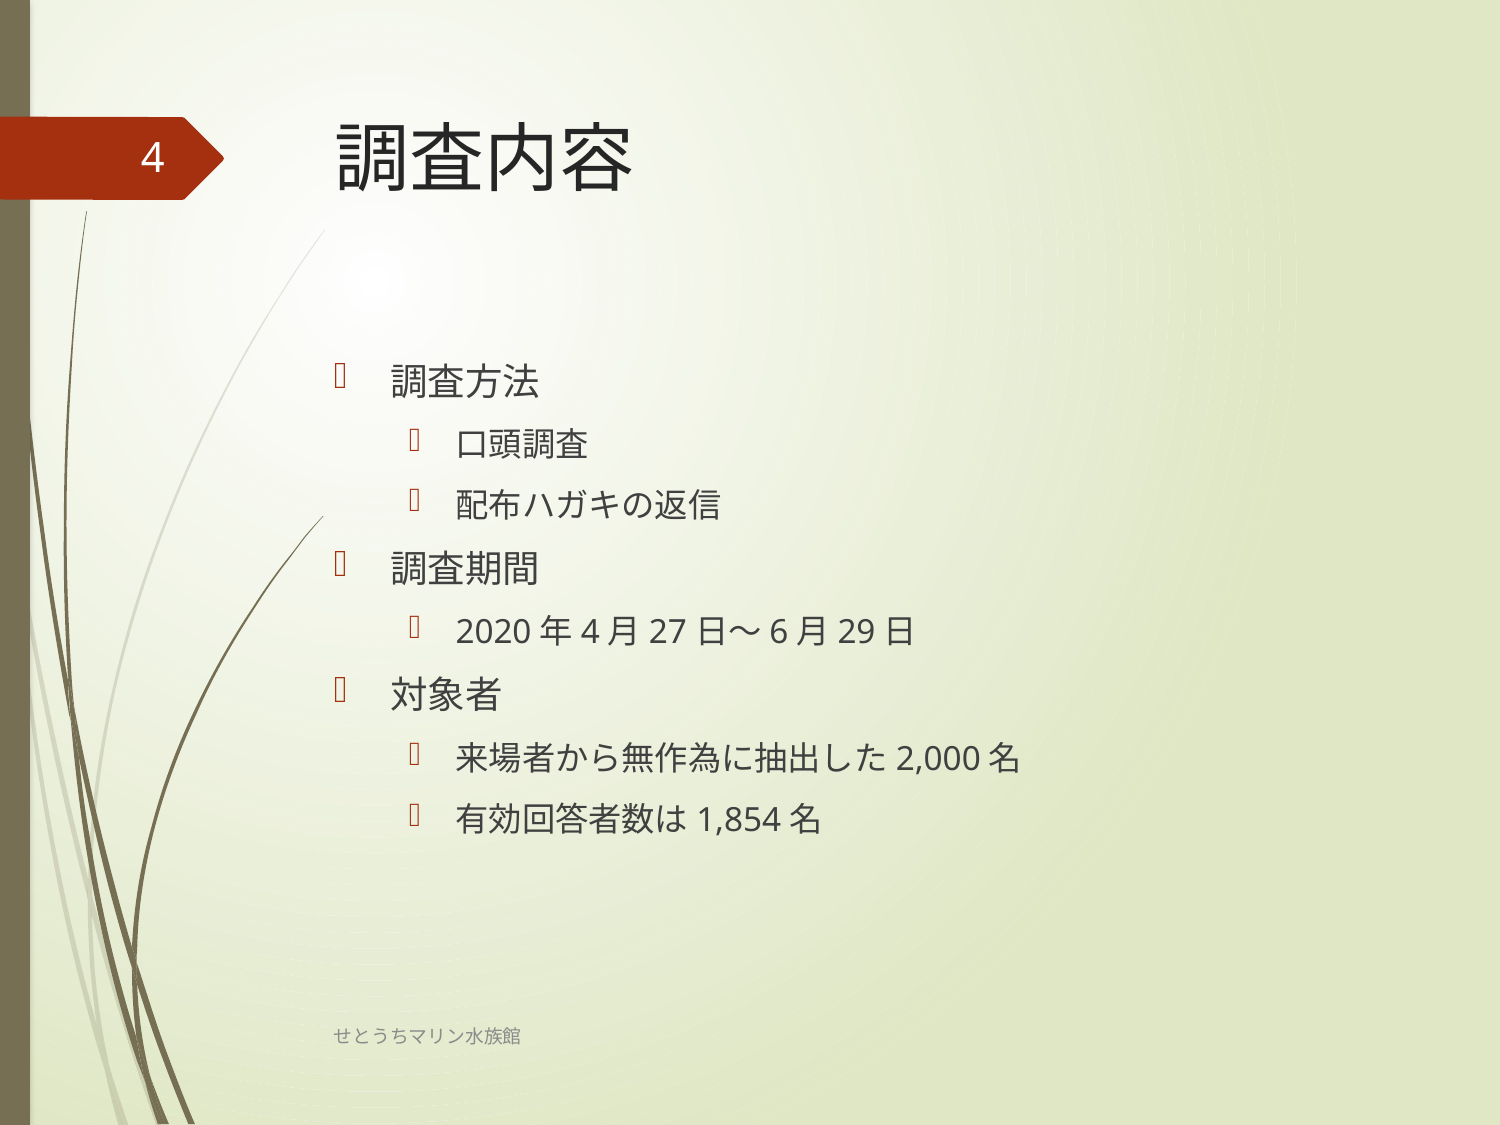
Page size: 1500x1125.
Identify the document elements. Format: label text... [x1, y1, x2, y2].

slide_number 4 [83, 129, 180, 190]
footer せとうちマリン水族館 [318, 1006, 1257, 1067]
list 調査方法 口頭調査 配布ハガキの返信 調査期間 2020年4月27日～6月29日 対象者 来場者から無作為に抽出した2,000名 有効回答者数は1,854名 [318, 350, 1400, 970]
title 調査内容 [319, 102, 1400, 313]
